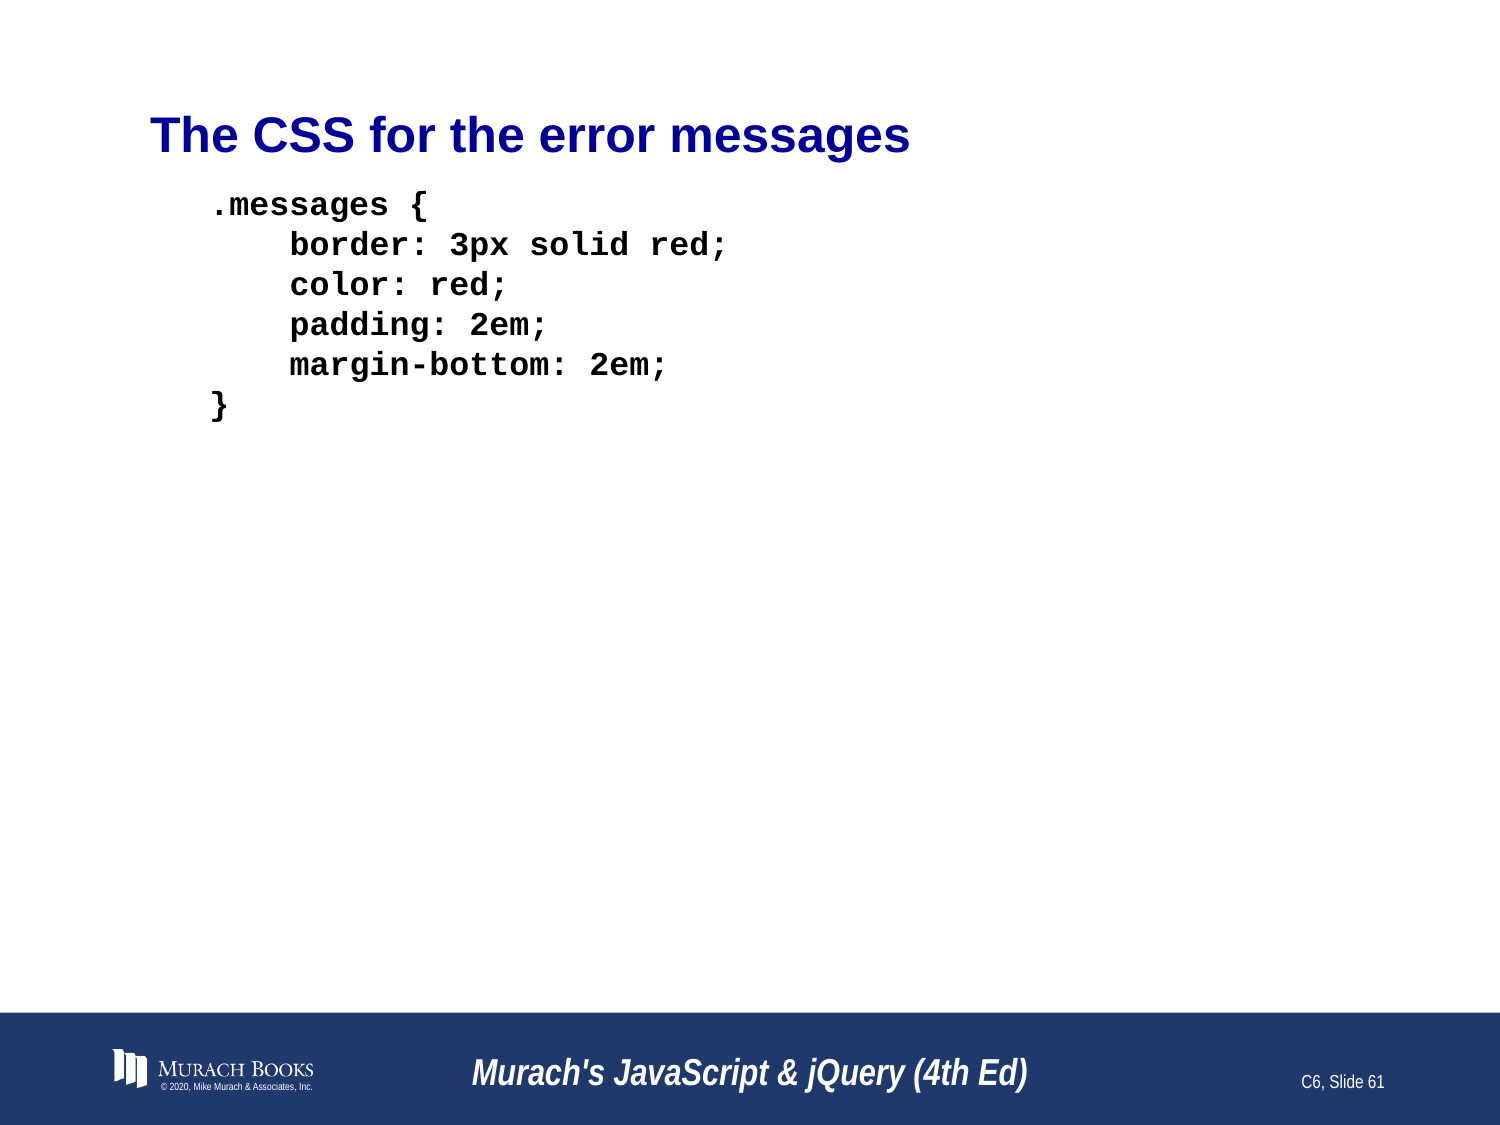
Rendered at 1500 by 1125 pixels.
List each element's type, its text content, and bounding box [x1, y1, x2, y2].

footer © 2020, Mike Murach & Associates, Inc. [12, 1025, 463, 1100]
slide_number Murach's JavaScript & jQuery (4th Ed) [463, 1025, 1050, 1100]
title The CSS for the error messages [150, 102, 1350, 164]
slide_number C6, Slide 61 [1087, 1025, 1400, 1100]
list .messages { border: 3px solid red; color: red; padding: 2em; margin-bottom: 2em; } [137, 174, 1350, 975]
